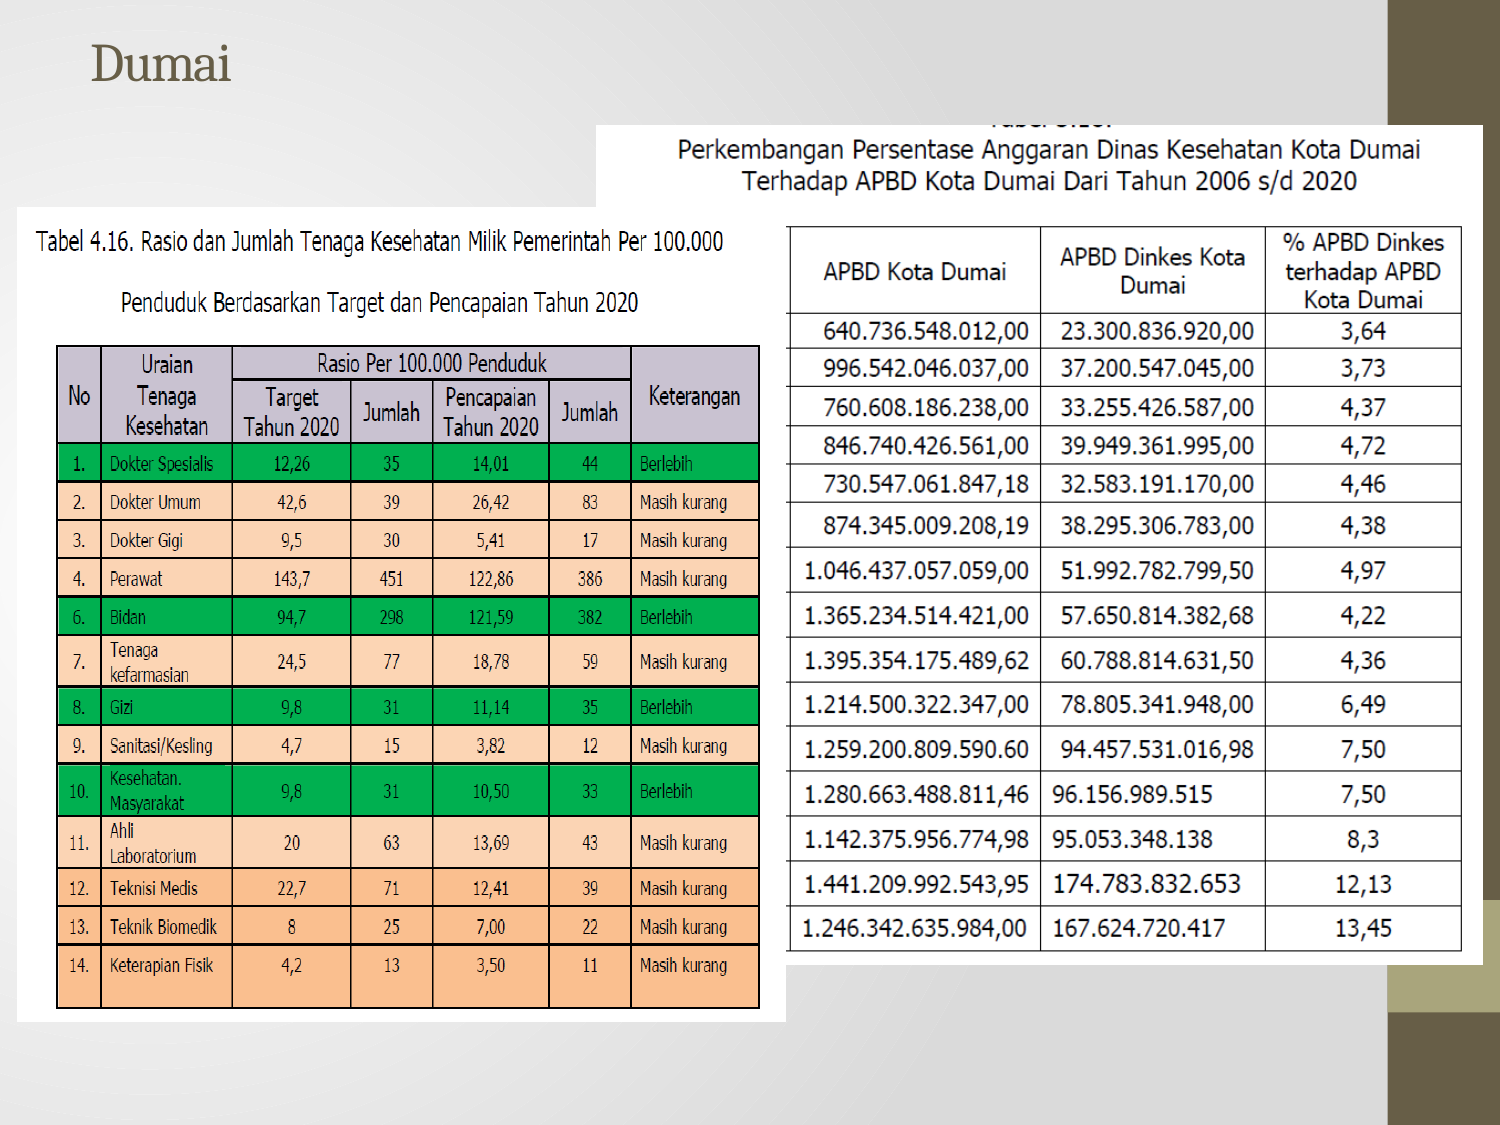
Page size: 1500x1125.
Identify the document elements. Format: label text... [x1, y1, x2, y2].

title Dumai [75, 19, 1425, 100]
picture [17, 124, 1483, 1022]
